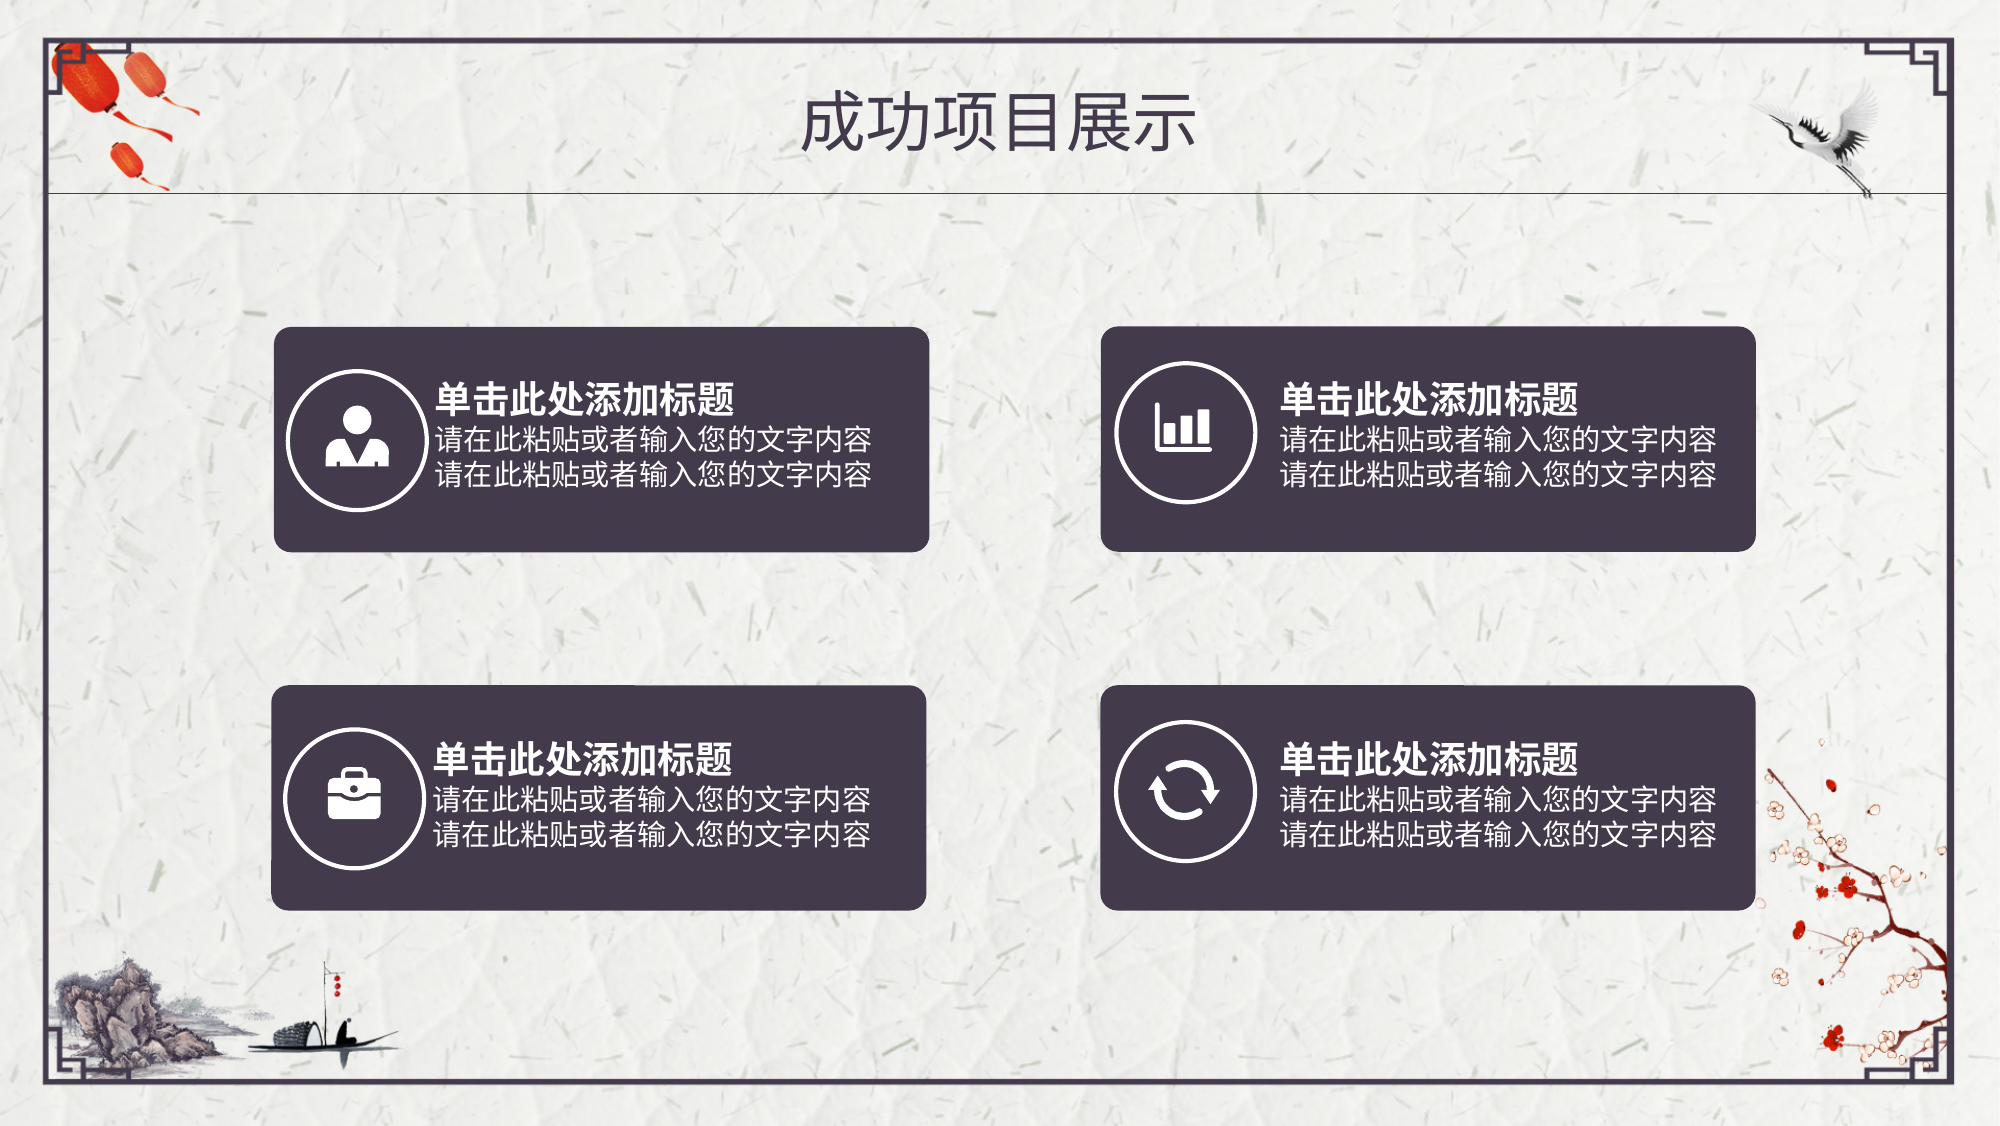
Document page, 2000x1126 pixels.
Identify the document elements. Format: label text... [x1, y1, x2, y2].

text_box 单击此处添加标题 请在此粘贴或者输入您的文字内容 请在此粘贴或者输入您的文字内容 [1264, 728, 1733, 915]
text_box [325, 405, 390, 467]
text_box [1113, 719, 1258, 864]
text_box 单击此处添加标题 请在此粘贴或者输入您的文字内容 请在此粘贴或者输入您的文字内容 [1264, 368, 1733, 555]
text_box 单击此处添加标题 请在此粘贴或者输入您的文字内容 请在此粘贴或者输入您的文字内容 [419, 368, 889, 555]
text_box [283, 727, 417, 871]
text_box [1114, 361, 1258, 505]
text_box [47, 79, 1948, 194]
text_box 单击此处添加标题 请在此粘贴或者输入您的文字内容 请在此粘贴或者输入您的文字内容 [417, 728, 887, 915]
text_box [1154, 402, 1213, 453]
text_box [1147, 759, 1221, 821]
text_box [1098, 324, 1759, 554]
text_box [1098, 683, 1758, 913]
text_box [269, 683, 929, 913]
text_box [271, 324, 932, 555]
picture [0, 0, 2000, 1126]
text_box [285, 369, 419, 513]
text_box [327, 766, 381, 820]
